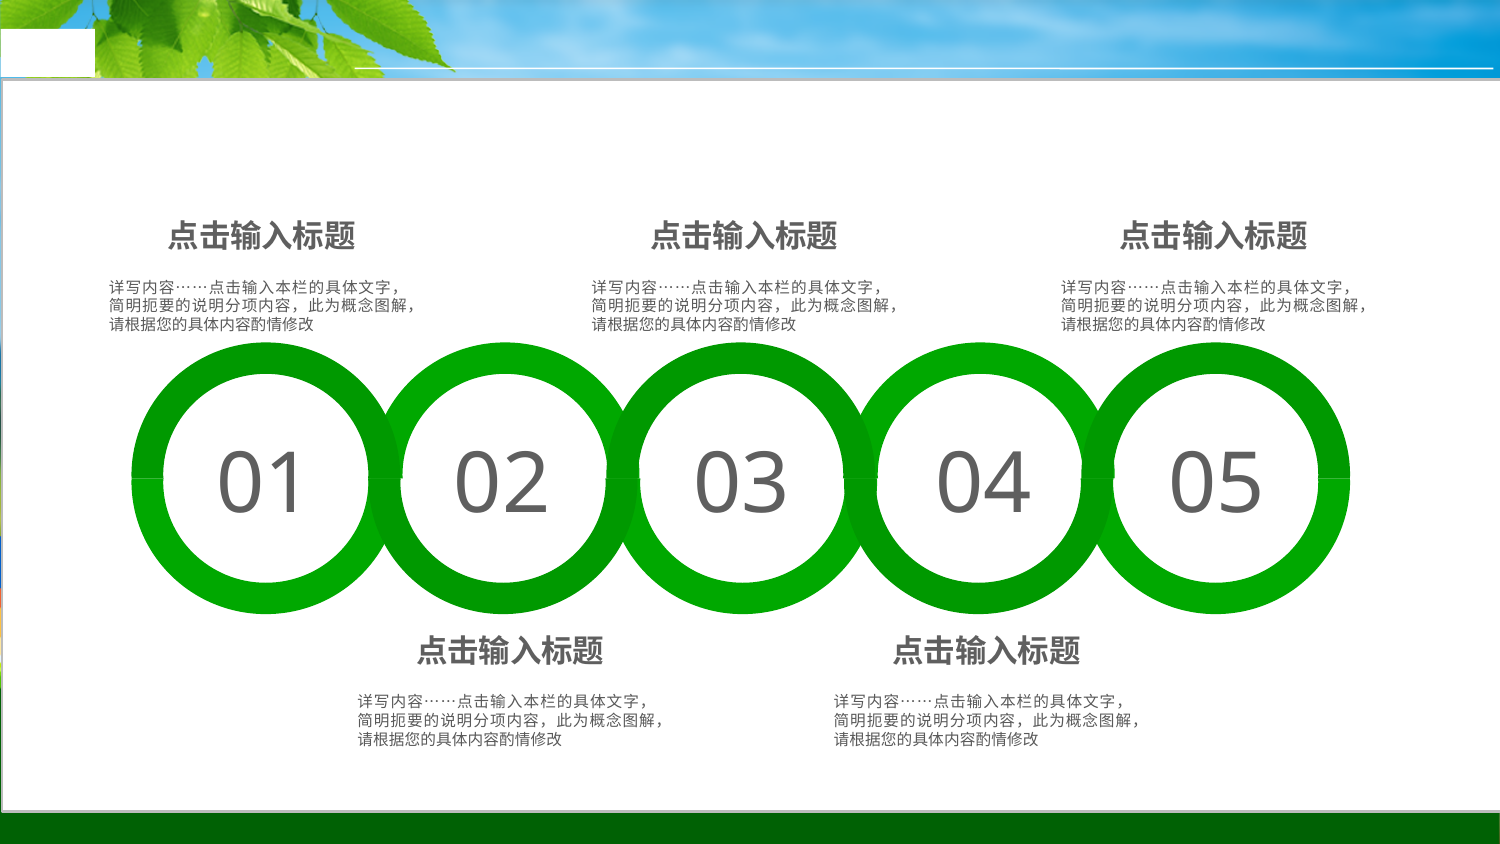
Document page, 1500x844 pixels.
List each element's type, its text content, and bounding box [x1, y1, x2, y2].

text_box [623, 478, 860, 615]
text_box 03 [681, 422, 803, 535]
text_box [131, 479, 384, 615]
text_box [91, 210, 432, 360]
text_box 04 [922, 422, 1044, 535]
text_box [368, 478, 638, 615]
text_box 05 [1156, 422, 1278, 535]
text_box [816, 625, 1157, 774]
text_box [844, 478, 1113, 615]
text_box 02 [441, 422, 563, 535]
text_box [1043, 210, 1384, 360]
text_box [386, 342, 623, 479]
text_box [1097, 479, 1351, 615]
text_box [606, 368, 876, 479]
text_box [1081, 368, 1351, 479]
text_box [574, 210, 914, 360]
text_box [340, 625, 680, 774]
text_box [131, 368, 401, 479]
text_box 01 [204, 422, 325, 535]
text_box [861, 342, 1098, 479]
picture [0, 0, 1500, 844]
